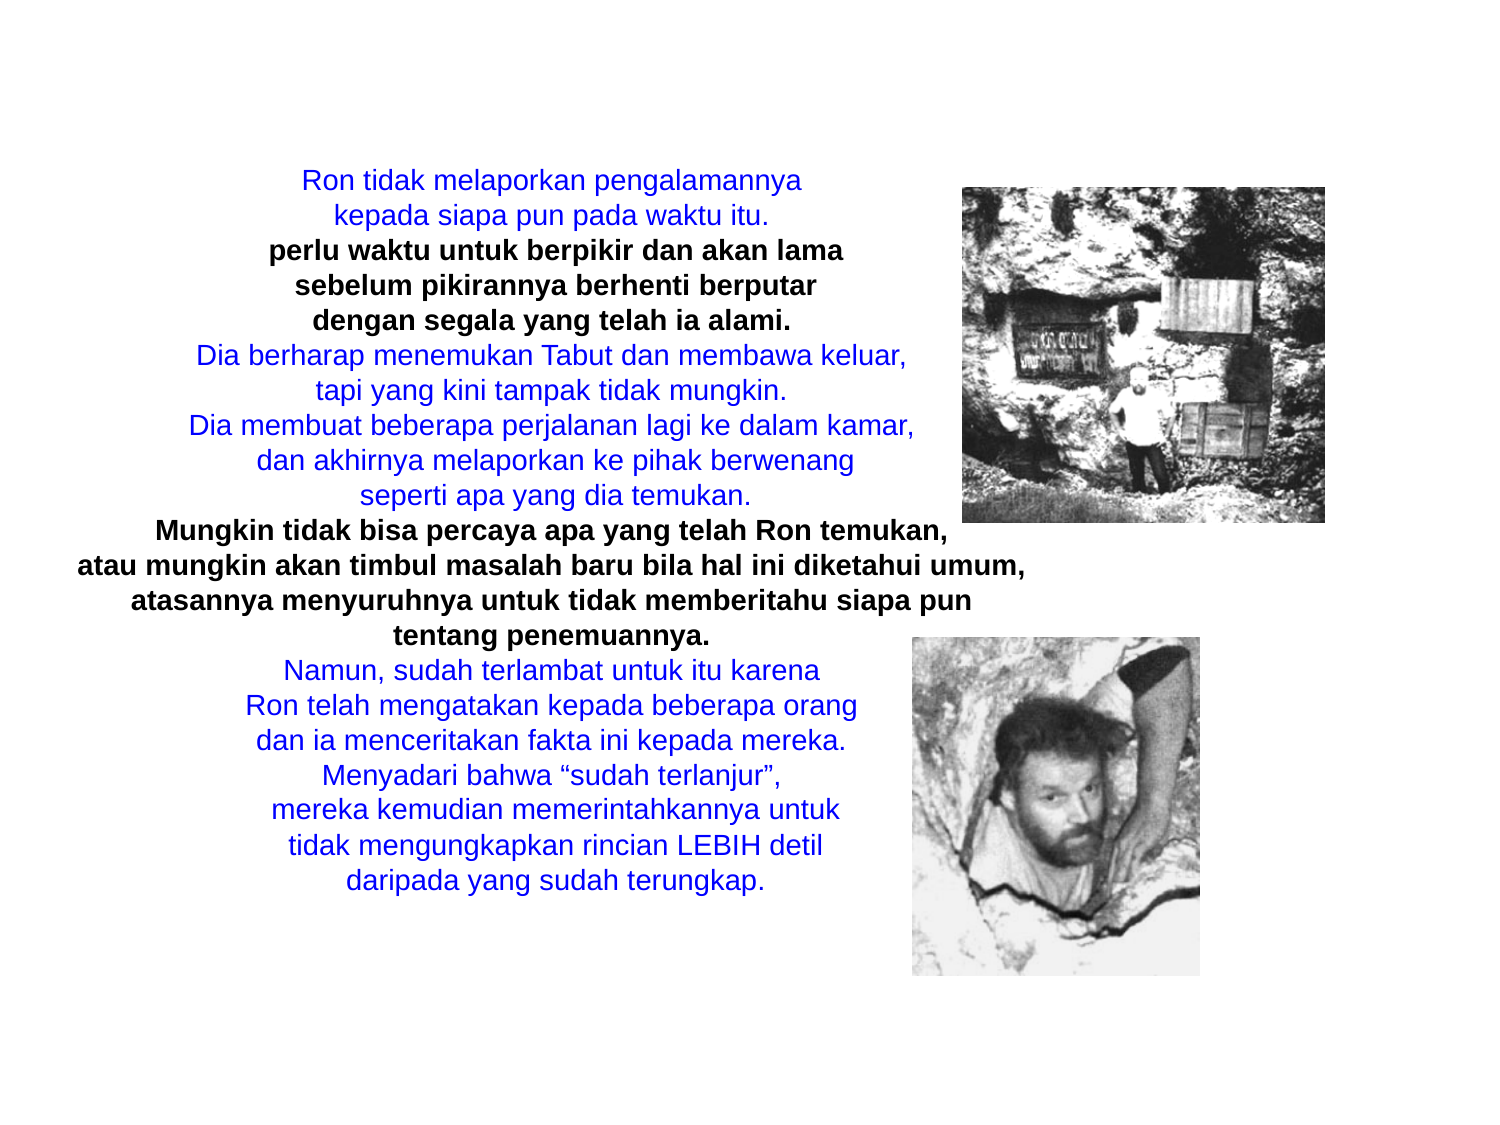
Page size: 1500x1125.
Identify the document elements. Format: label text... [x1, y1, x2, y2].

picture [962, 187, 1326, 523]
text_box Ron tidak melaporkan pengalamannya kepada siapa pun pada waktu itu. perlu waktu untuk berpikir dan akan lama sebelum pikirannya berhenti berputar dengan segala yang telah ia alami. Dia berharap menemukan Tabut dan membawa keluar, tapi yang kini tampak tidak mungkin. Dia membuat beberapa perjalanan lagi ke dalam kamar, dan akhirnya melaporkan ke pihak berwenang seperti apa yang dia temukan. Mungkin tidak bisa percaya apa yang telah Ron temukan, atau mungkin akan timbul masalah baru bila hal ini diketahui umum, atasannya menyuruhnya untuk tidak memberitahu siapa pun tentang penemuannya. Namun, sudah terlambat untuk itu karena Ron telah mengatakan kepada beberapa orang dan ia menceritakan fakta ini kepada mereka. Menyadari bahwa “sudah terlanjur”, mereka kemudian memerintahkannya untuk tidak mengungkapkan rincian LEBIH detil daripada yang sudah terungkap. [37, 154, 1075, 904]
picture [912, 637, 1201, 976]
